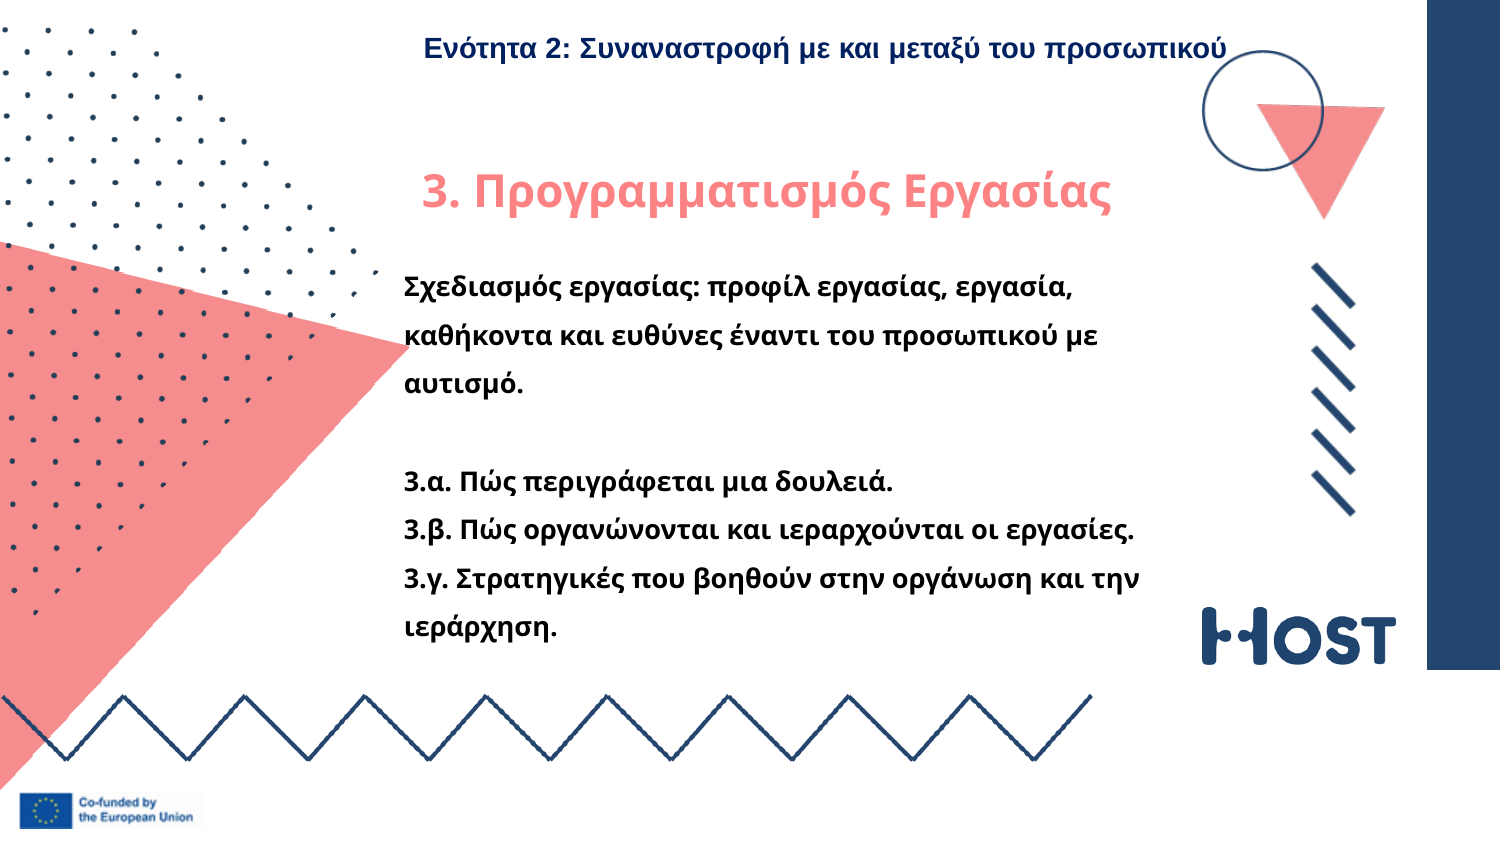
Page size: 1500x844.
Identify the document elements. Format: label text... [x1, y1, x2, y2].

picture [1310, 261, 1357, 519]
text_box Ενότητα 2: Συναναστροφή με και μεταξύ του προσωπικού [408, 10, 1281, 68]
picture [1427, 0, 1500, 670]
picture [1202, 50, 1385, 220]
picture [1212, 607, 1396, 665]
picture [0, 23, 1093, 844]
list Σχεδιασμός εργασίας: προφίλ εργασίας, εργασία, καθήκοντα και ευθύνες έναντι του προσωπικού με αυτισμό. 3.α. Πώς περιγράφεται μια δουλειά. 3.β. Πώς οργανώνονται και ιεραρχούνται οι εργασίες. 3.γ. Στρατηγικές που βοηθούν στην οργάνωση και την ιεράρχηση. [388, 238, 1212, 696]
text_box 3. Προγραμματισμός Εργασίας [406, 139, 1281, 253]
